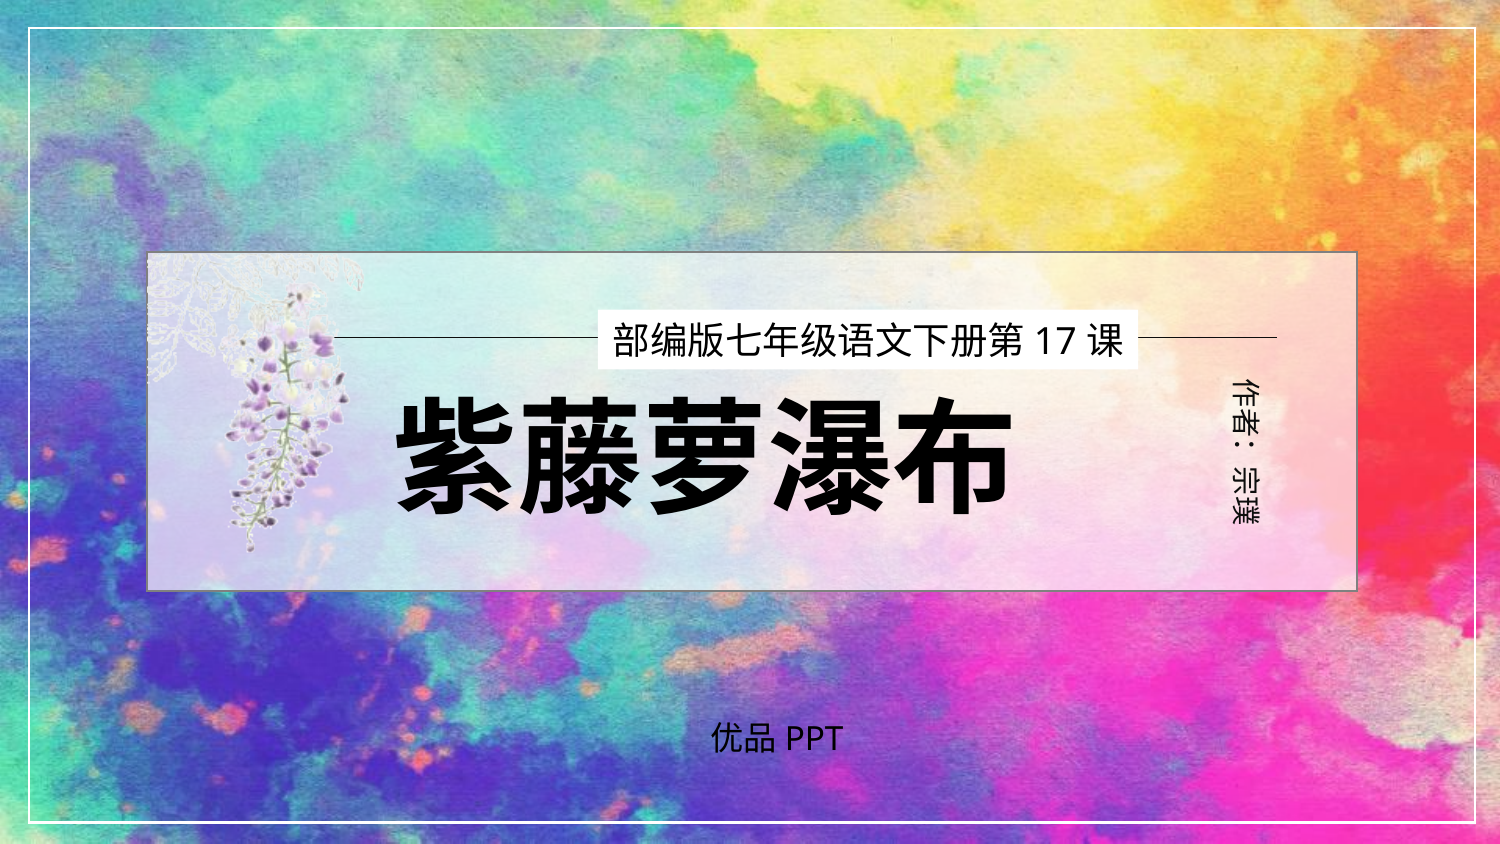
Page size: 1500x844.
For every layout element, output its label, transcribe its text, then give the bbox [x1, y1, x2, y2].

text_box [28, 27, 1476, 824]
picture [0, 0, 1500, 844]
text_box 优品PPT [639, 705, 915, 764]
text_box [397, 309, 1277, 538]
